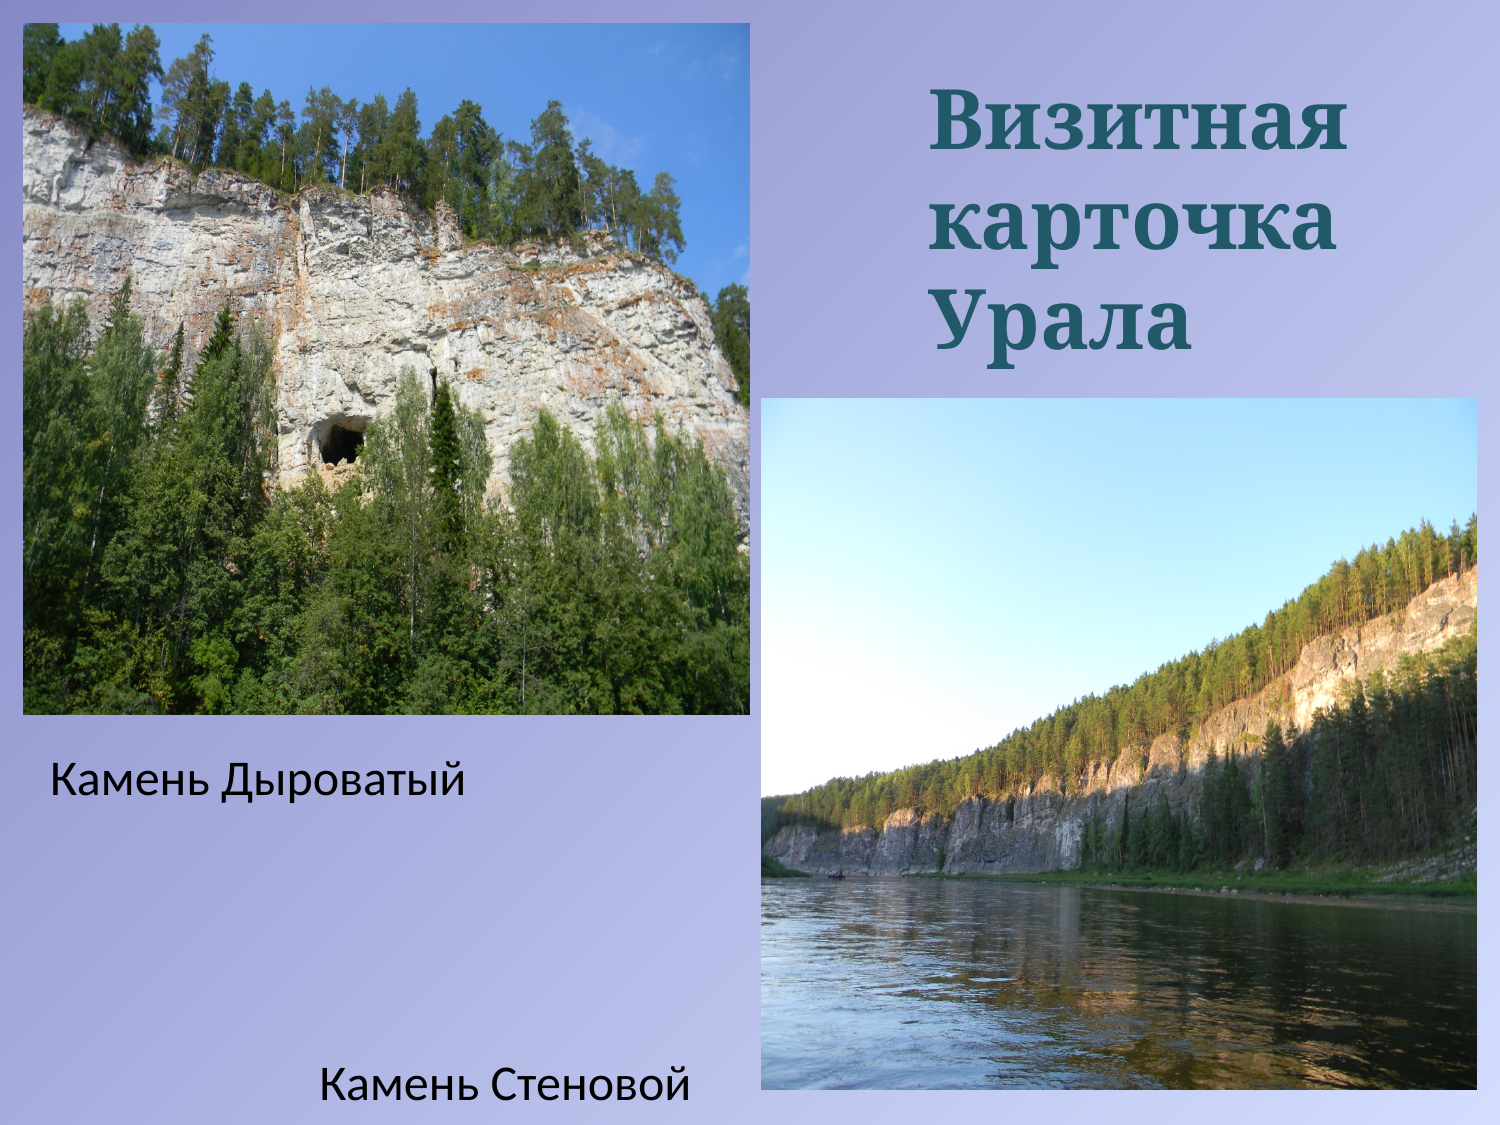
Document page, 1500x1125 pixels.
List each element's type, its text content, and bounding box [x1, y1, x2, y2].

picture [23, 23, 751, 716]
text_box Камень Дыроватый [35, 738, 499, 813]
text_box Камень Стеновой [304, 1042, 715, 1118]
picture [761, 398, 1477, 1091]
text_box Визитная карточка Урала [913, 58, 1383, 374]
